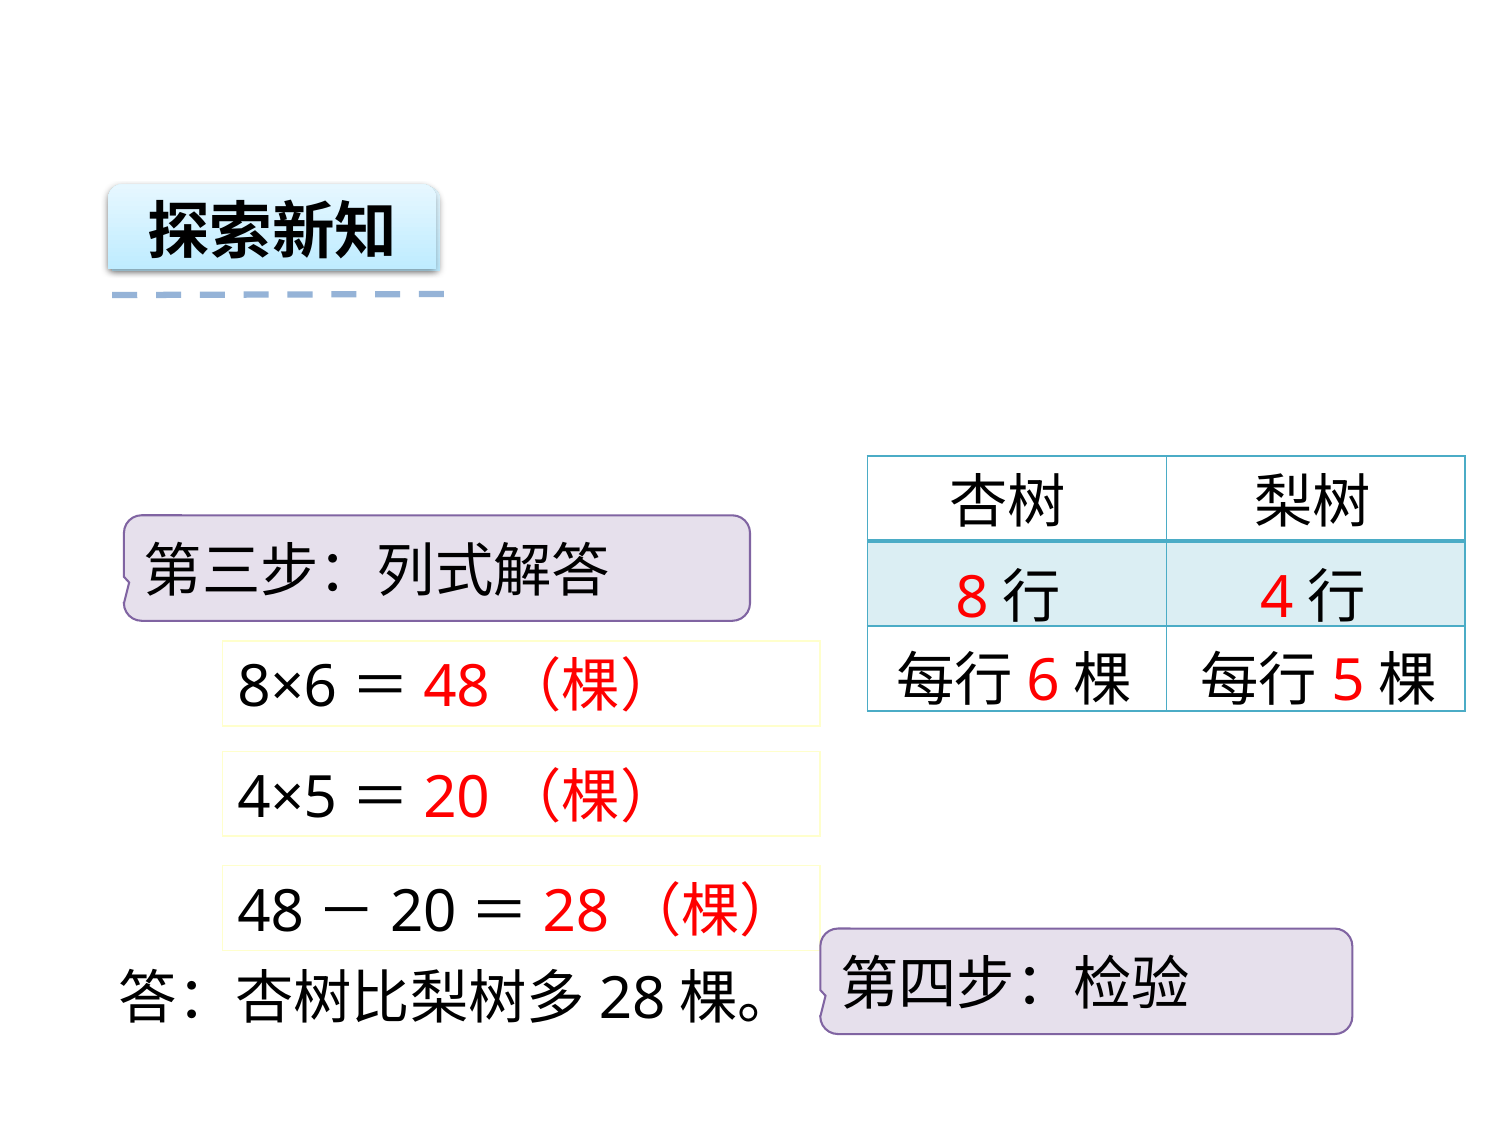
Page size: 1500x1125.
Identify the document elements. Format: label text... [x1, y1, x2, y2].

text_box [867, 455, 1466, 721]
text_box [111, 186, 453, 296]
text_box 答：杏树比梨树多28棵。 [100, 952, 757, 1038]
text_box 48－20＝28（棵） [222, 865, 821, 951]
text_box 4×5＝20（棵） [222, 751, 821, 837]
text_box 第四步：检验 [820, 928, 1353, 1035]
text_box 8×6＝48（棵） [222, 641, 821, 726]
text_box 第三步：列式解答 [123, 515, 751, 621]
